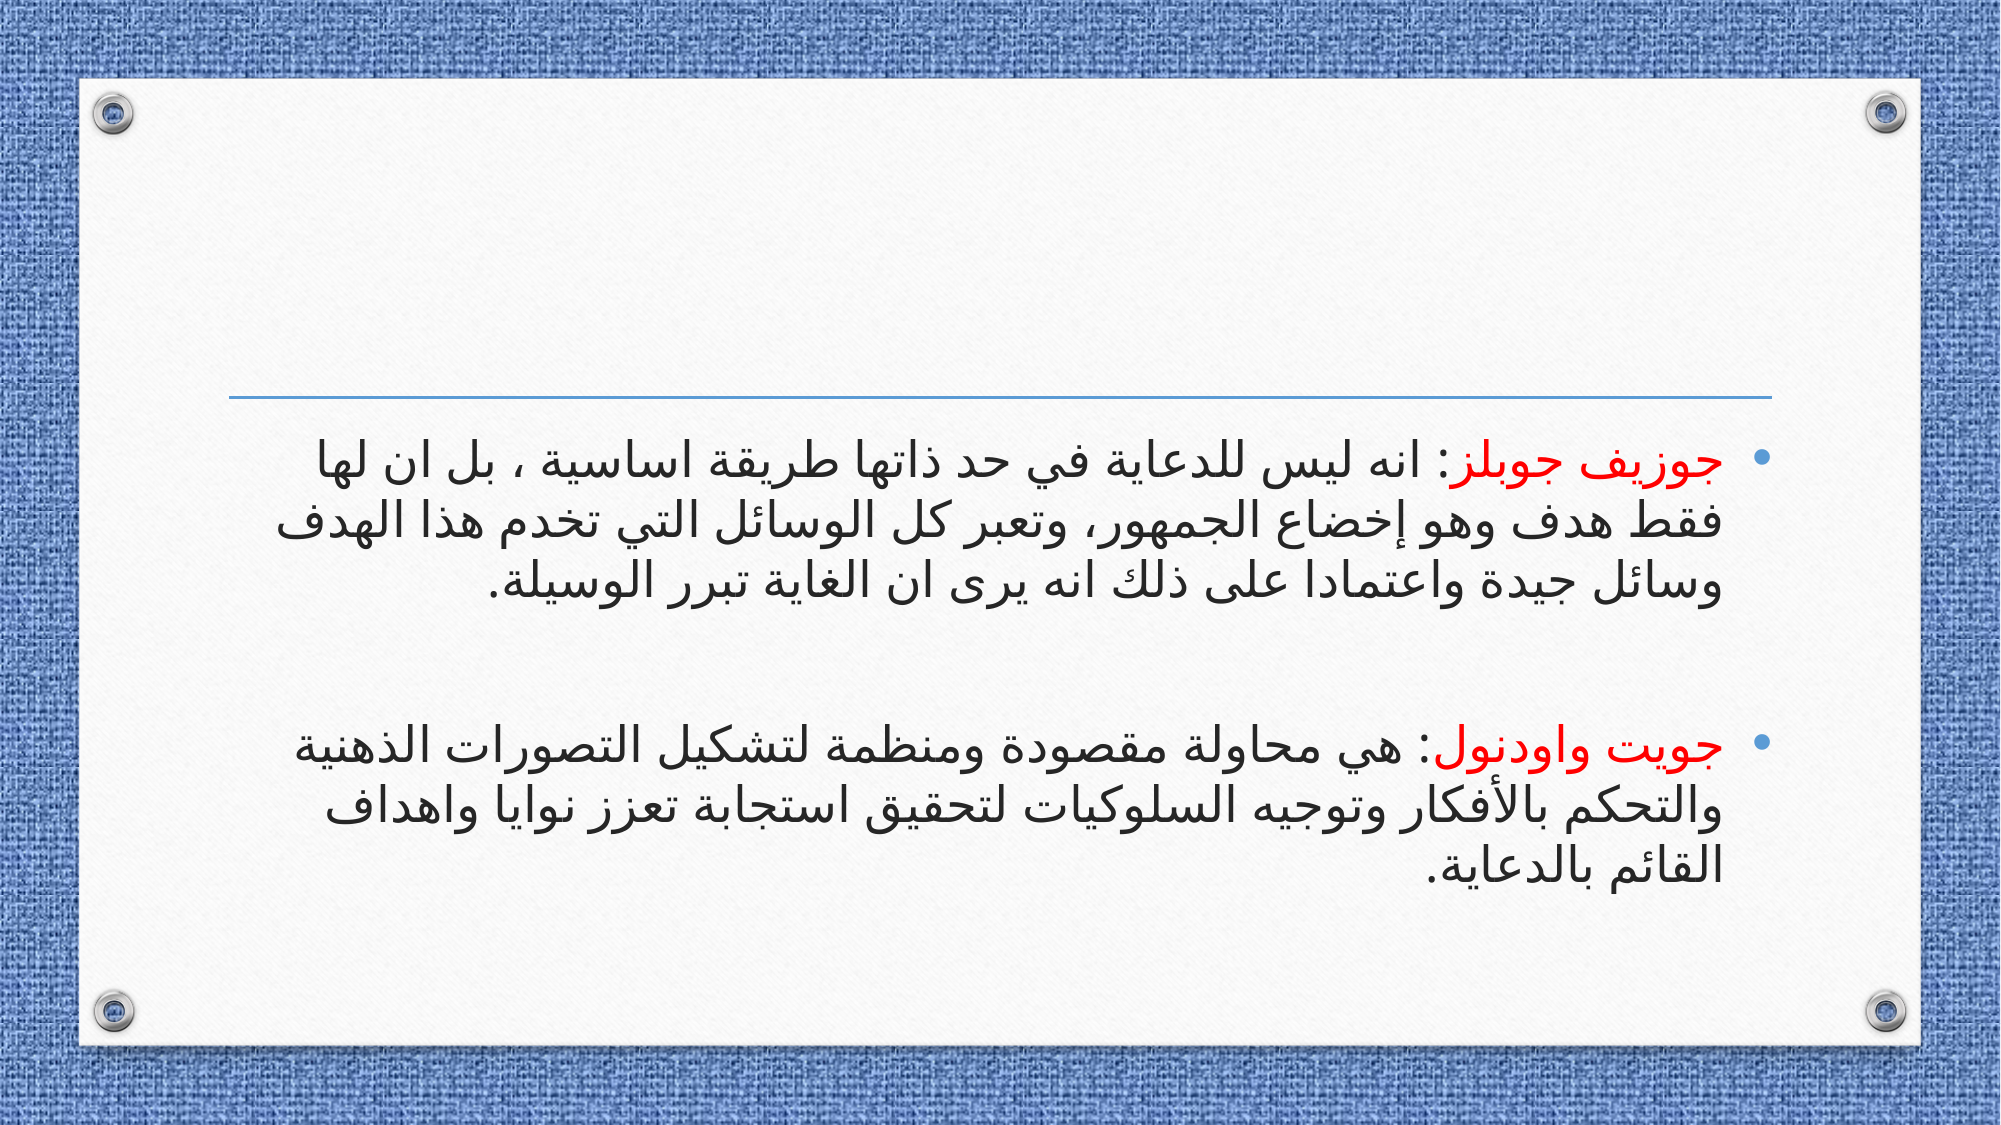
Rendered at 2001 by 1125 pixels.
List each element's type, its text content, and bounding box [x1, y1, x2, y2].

picture [0, 0, 2001, 1125]
list جوزيف جوبلز: انه ليس للدعاية في حد ذاتها طريقة اساسية ، بل ان لها فقط هدف وهو إخضاع الجمهور، وتعبر كل الوسائل التي تخدم هذا الهدف وسائل جيدة واعتمادا على ذلك انه يرى ان الغاية تبرر الوسيلة. جويت واودنول: هي محاولة مقصودة ومنظمة لتشكيل التصورات الذهنية والتحكم بالأفكار وتوجيه السلوكيات لتحقيق استجابة تعزز نوايا واهداف القائم بالدعاية. [212, 419, 1788, 964]
